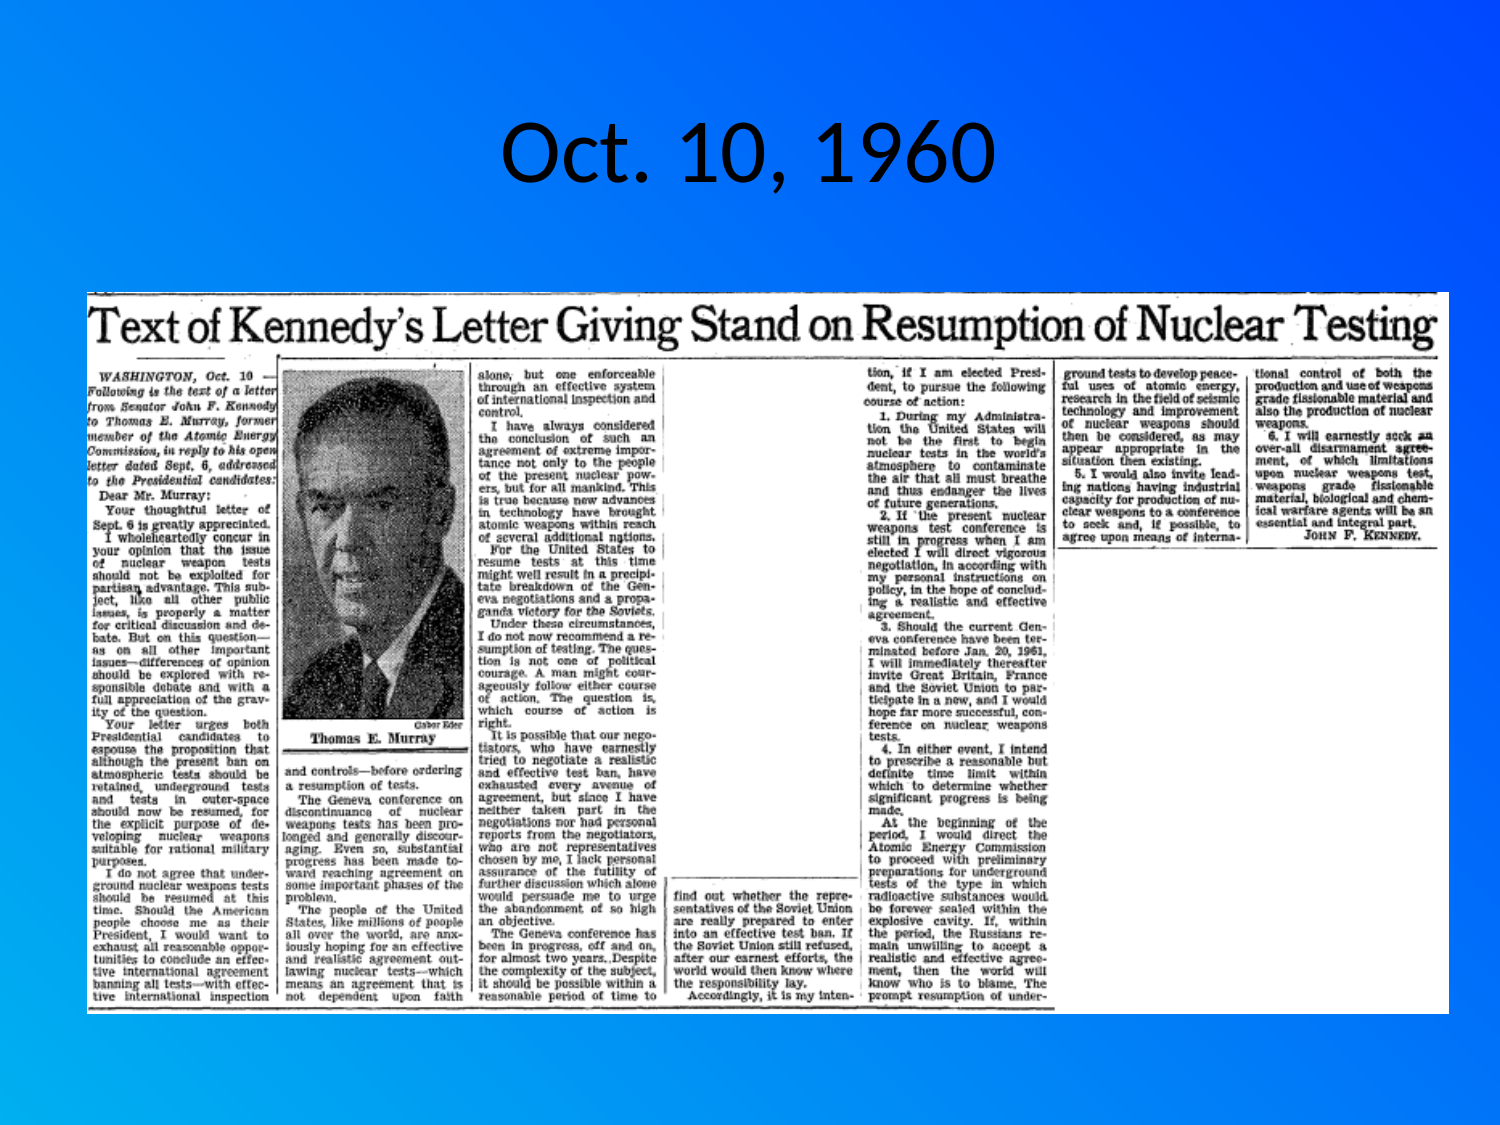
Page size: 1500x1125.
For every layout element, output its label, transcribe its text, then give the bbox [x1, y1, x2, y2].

title Oct. 10, 1960 [111, 24, 1387, 267]
picture [86, 292, 1449, 1016]
